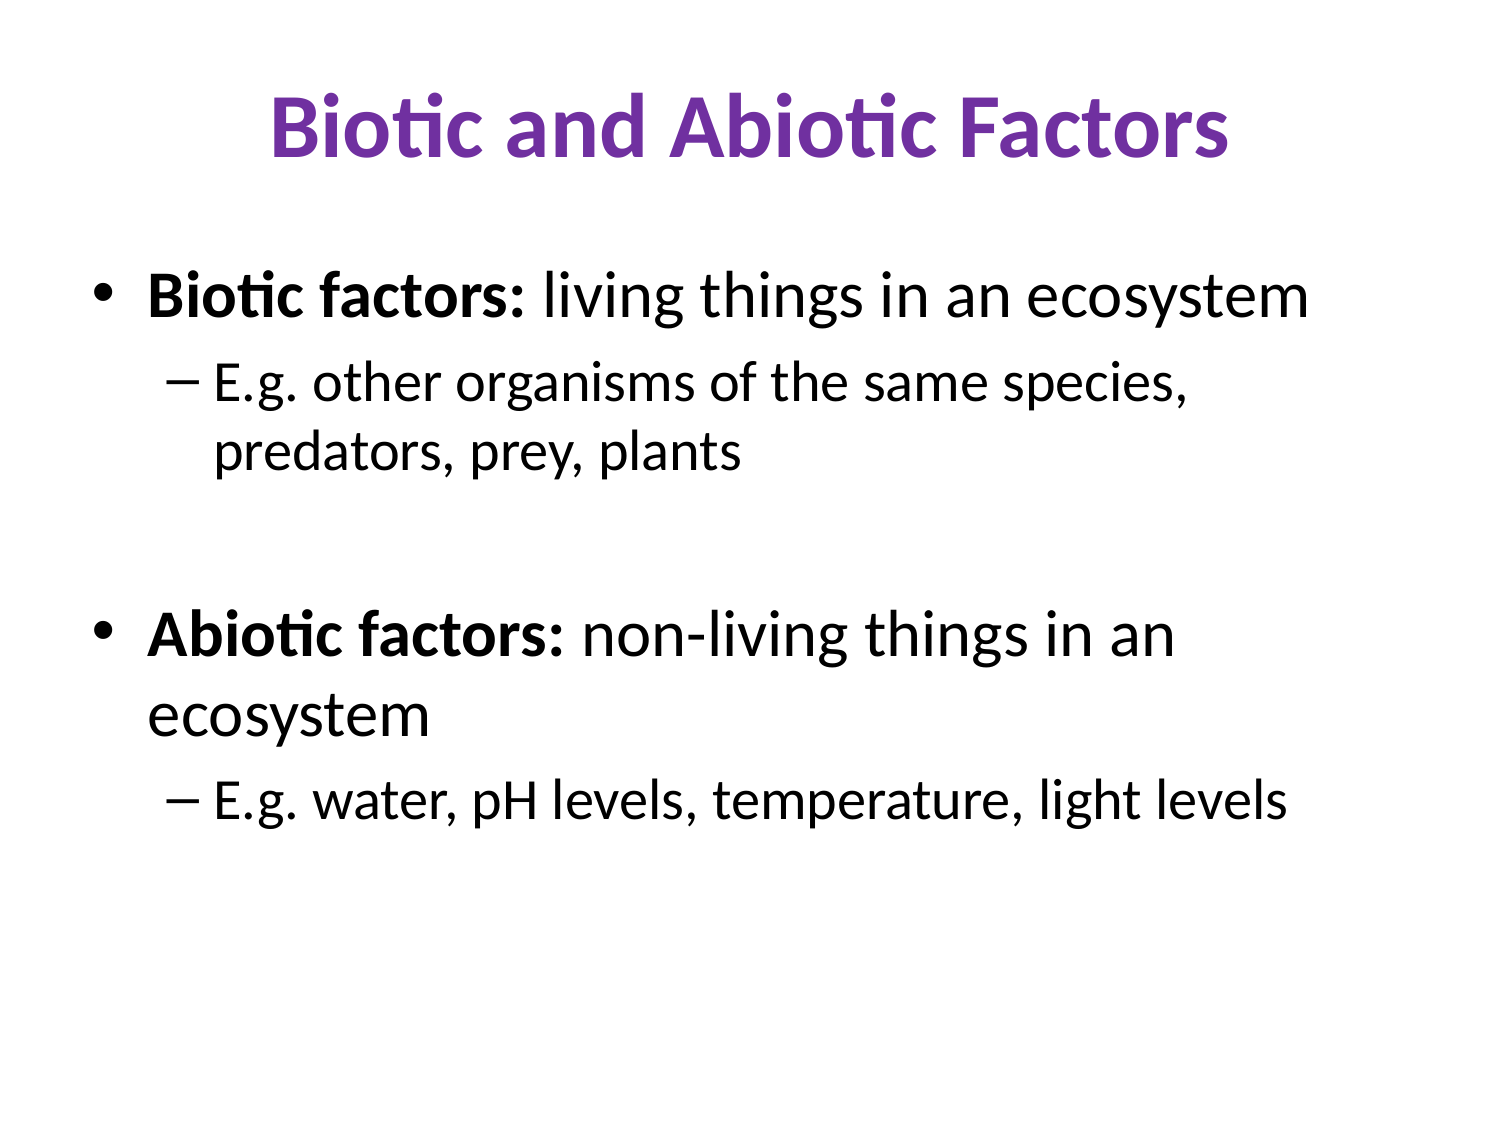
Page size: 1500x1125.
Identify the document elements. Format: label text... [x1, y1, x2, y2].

title Biotic and Abiotic Factors [75, 45, 1425, 197]
list Biotic factors: living things in an ecosystem E.g. other organisms of the same species, predators, prey, plants Abiotic factors: non-living things in an ecosystem E.g. water, pH levels, temperature, light levels [76, 243, 1427, 988]
